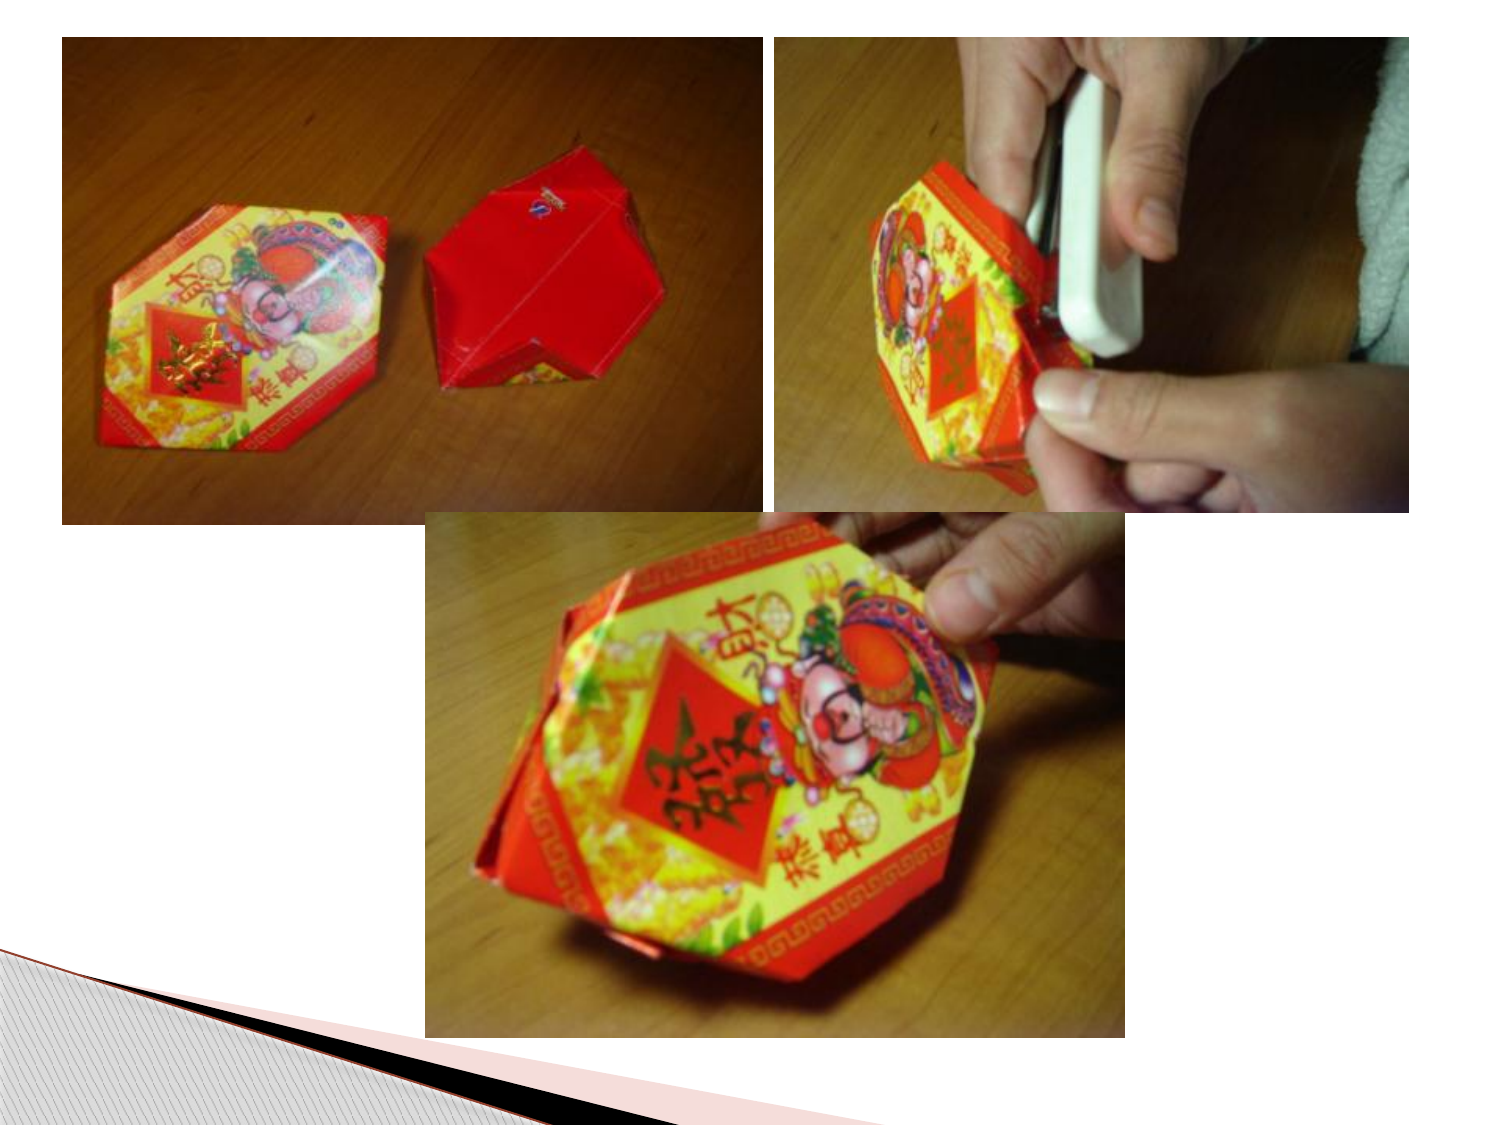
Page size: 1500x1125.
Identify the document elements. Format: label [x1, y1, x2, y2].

picture [62, 37, 1409, 1038]
